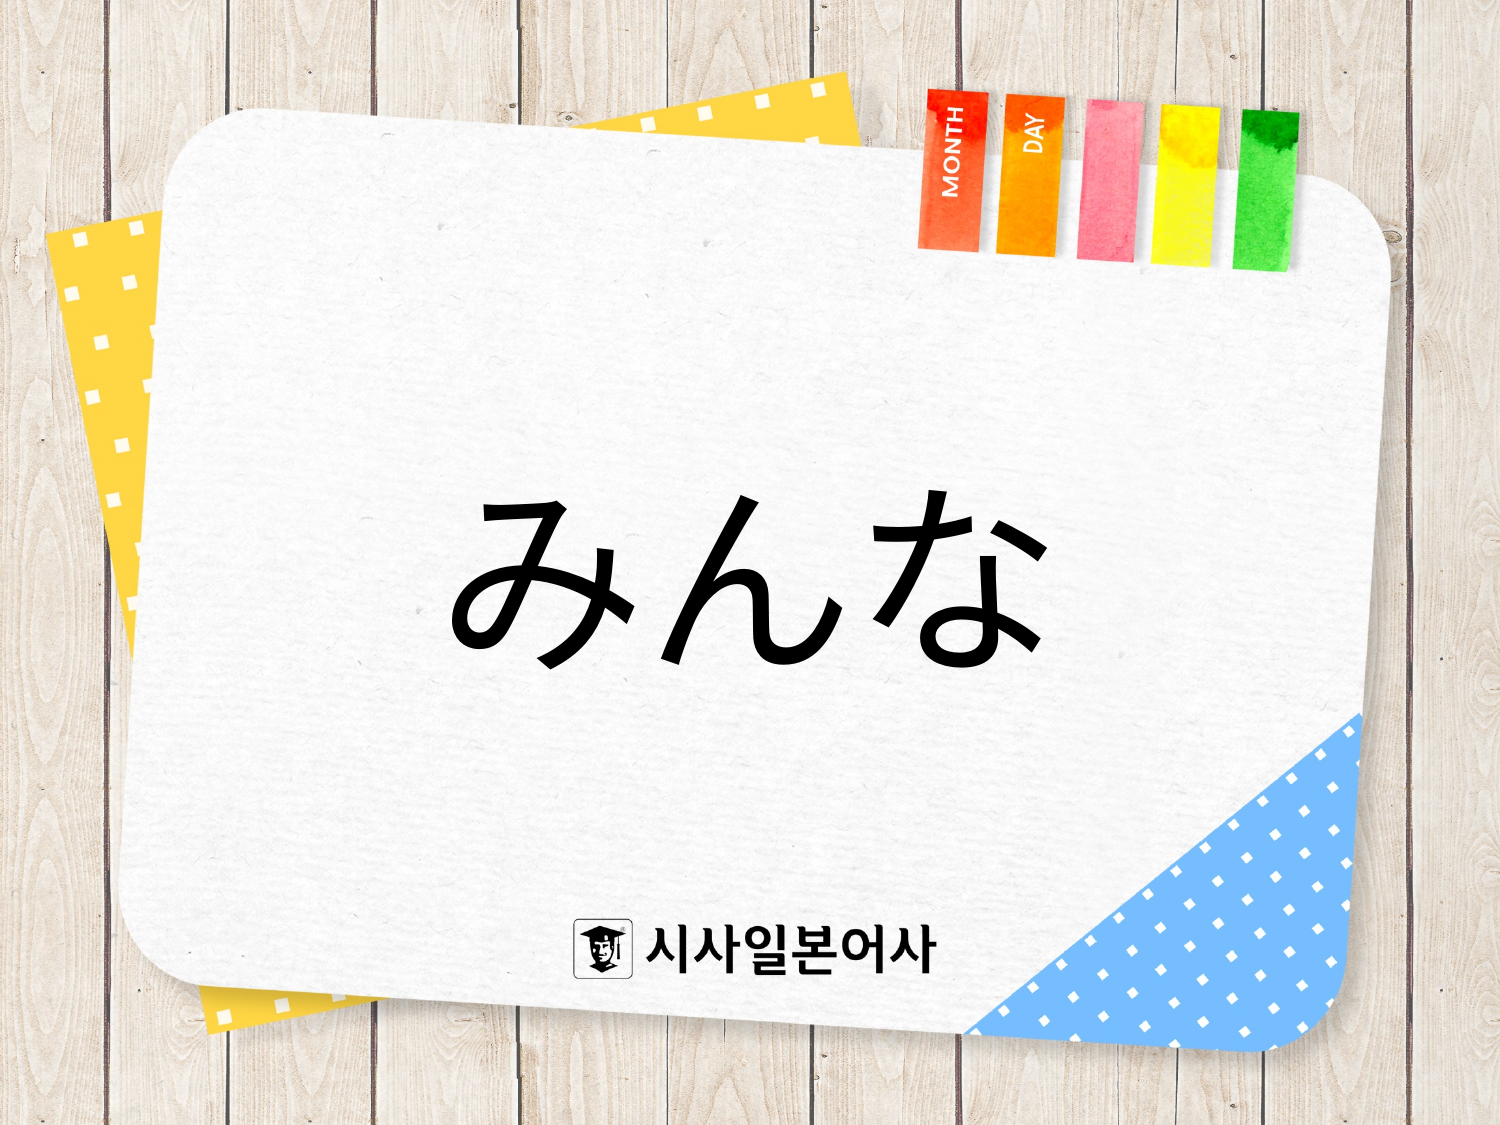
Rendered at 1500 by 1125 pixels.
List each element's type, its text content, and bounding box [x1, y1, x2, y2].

title みんな [75, 338, 1425, 811]
picture [0, 0, 1500, 1125]
